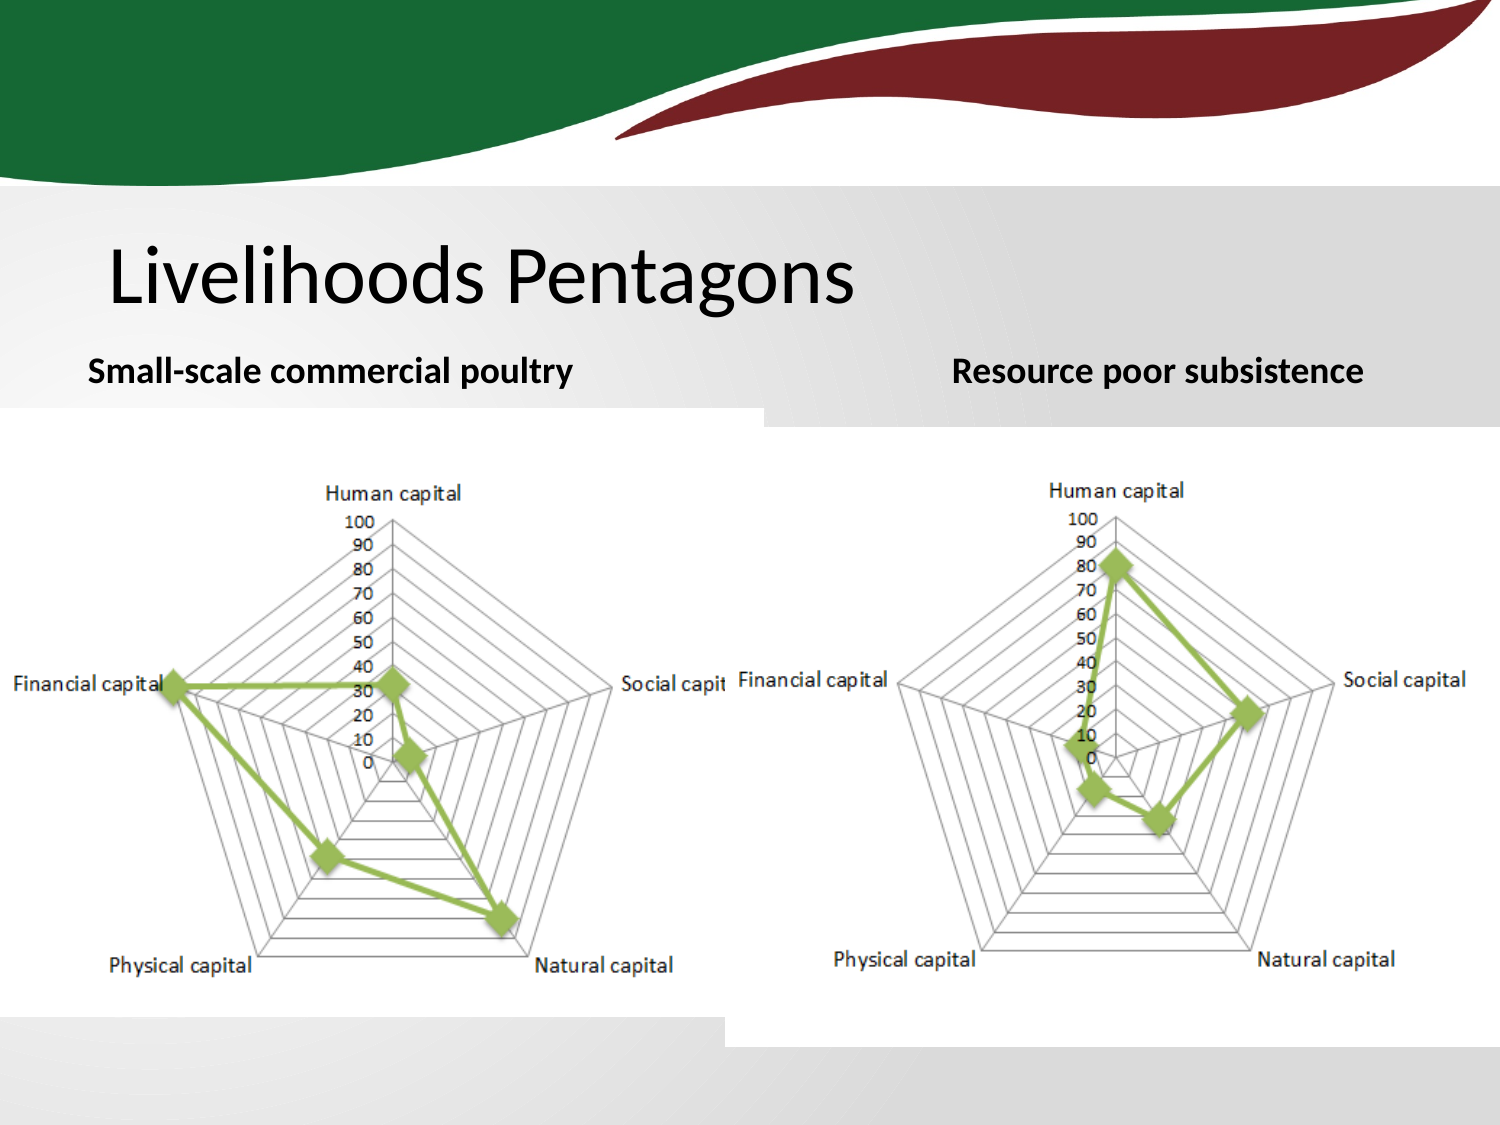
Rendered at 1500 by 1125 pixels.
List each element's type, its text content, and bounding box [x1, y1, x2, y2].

table_header Resource poor subsistence [726, 350, 1376, 393]
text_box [0, 408, 1500, 1048]
table_header Small-scale commercial poultry [77, 350, 726, 393]
list Livelihoods Pentagons [75, 212, 1325, 400]
picture [0, 0, 1500, 186]
